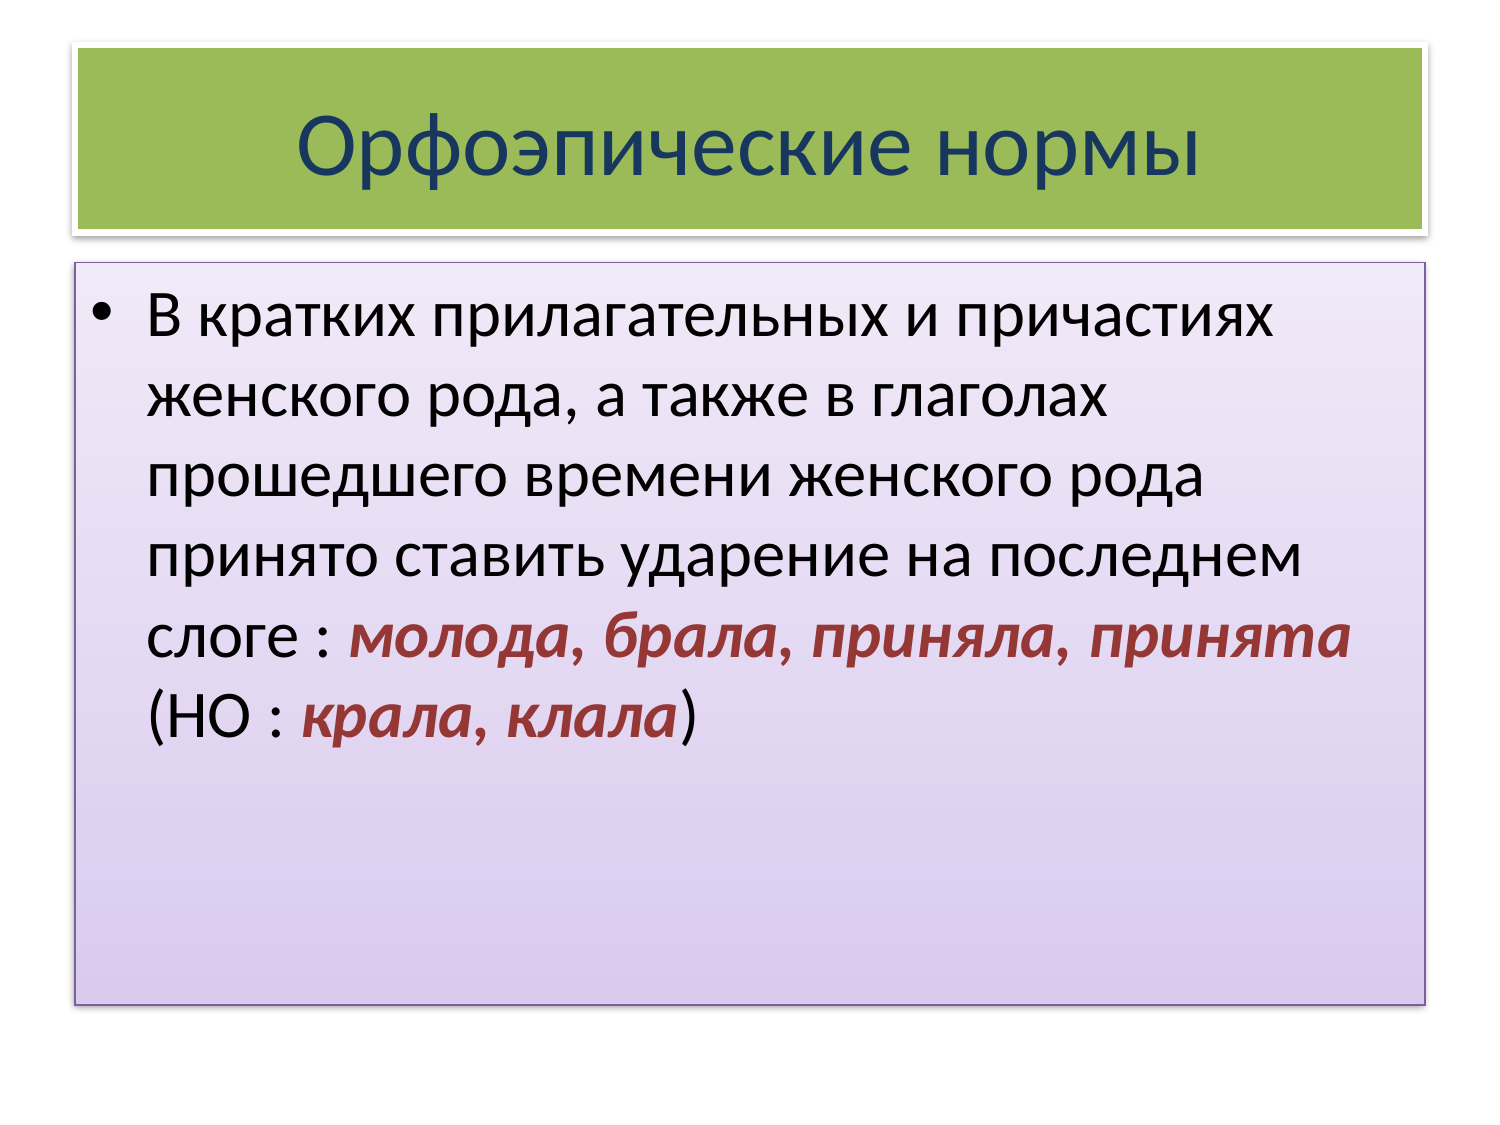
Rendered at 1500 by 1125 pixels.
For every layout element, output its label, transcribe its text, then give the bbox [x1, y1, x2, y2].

title Орфоэпические нормы [72, 42, 1428, 236]
list В кратких прилагательных и причастиях женского рода, а также в глаголах прошедшего времени женского рода принято ставить ударение на последнем слоге : молода, брала, приняла, принята (НО : крала, клала) [74, 262, 1426, 1006]
